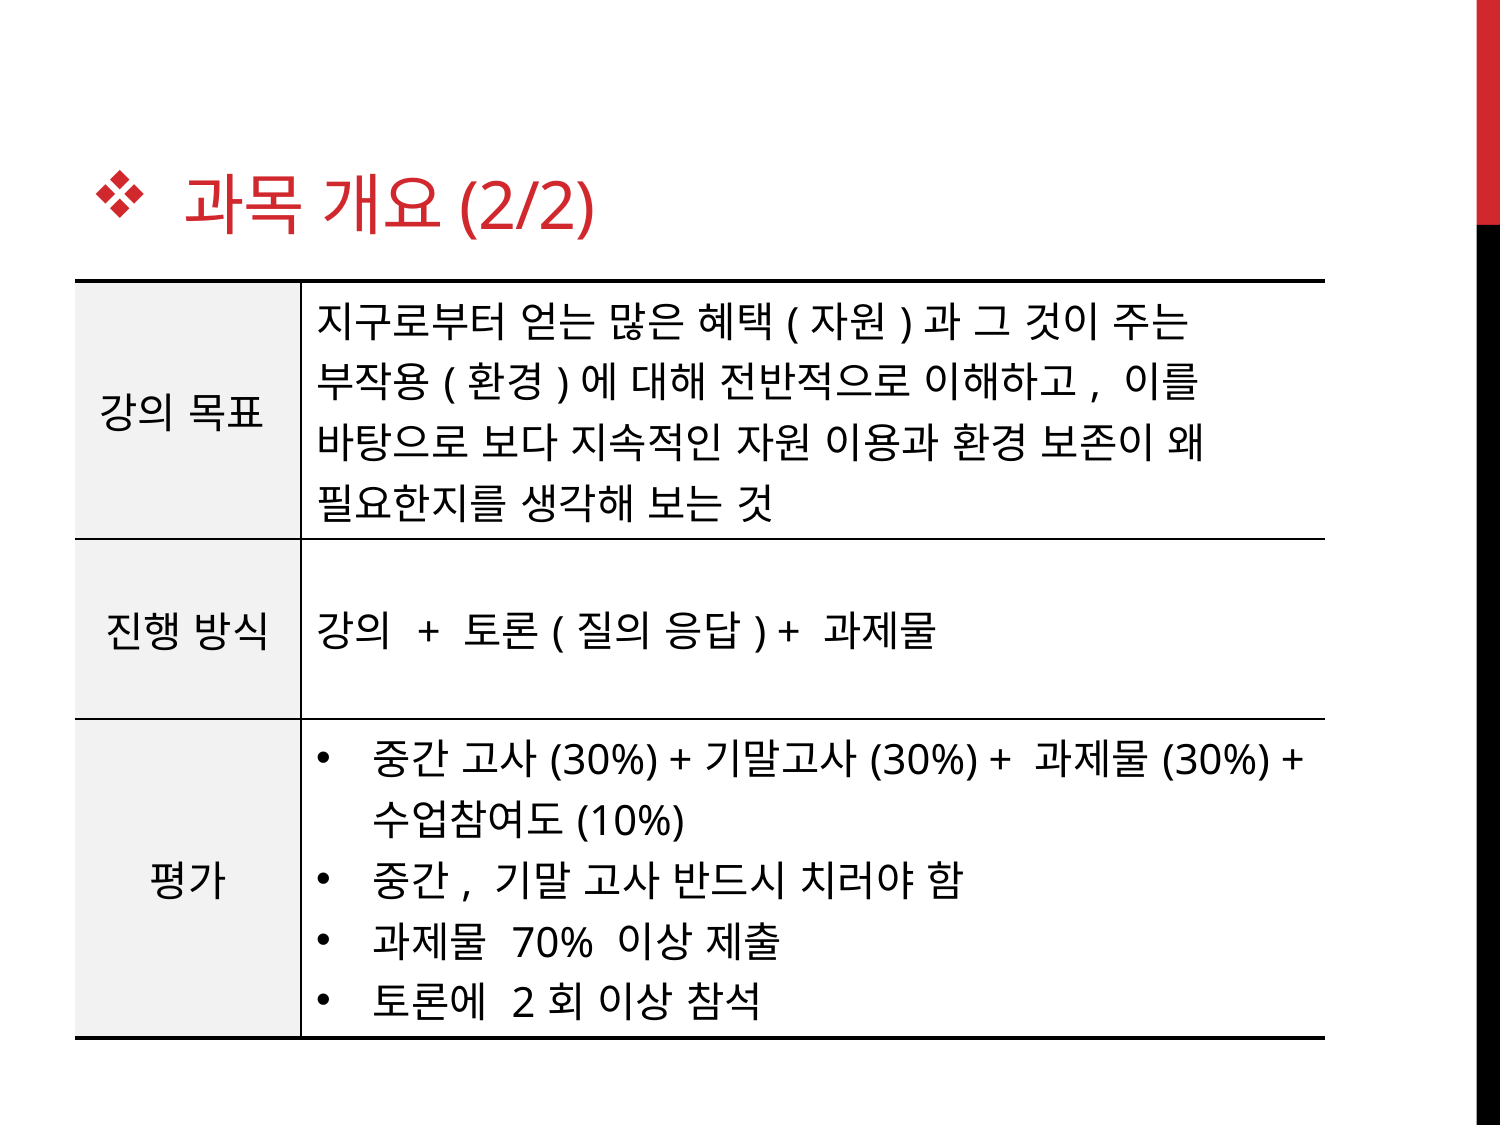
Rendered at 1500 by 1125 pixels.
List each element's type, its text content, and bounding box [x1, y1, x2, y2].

table_header 지구로부터 얻는 많은 혜택(자원)과 그 것이 주는 부작용(환경)에 대해 전반적으로 이해하고, 이를 바탕으로 보다 지속적인 자원 이용과 환경 보존이 왜 필요한지를 생각해 보는 것 [302, 283, 1325, 538]
table_cell 평가 [75, 720, 300, 1036]
table_cell 진행 방식 [75, 540, 300, 718]
table_cell 중간 고사(30%) +기말고사(30%) + 과제물(30%) + 수업참여도(10%) 중간, 기말 고사 반드시 치러야 함 과제물 70% 이상 제출 토론에 2회 이상 참석 [302, 720, 1325, 1036]
title 과목 개요(2/2) [75, 25, 1412, 250]
table_cell 강의 + 토론(질의 응답) + 과제물 [302, 540, 1325, 718]
table_header 강의 목표 [75, 283, 300, 538]
